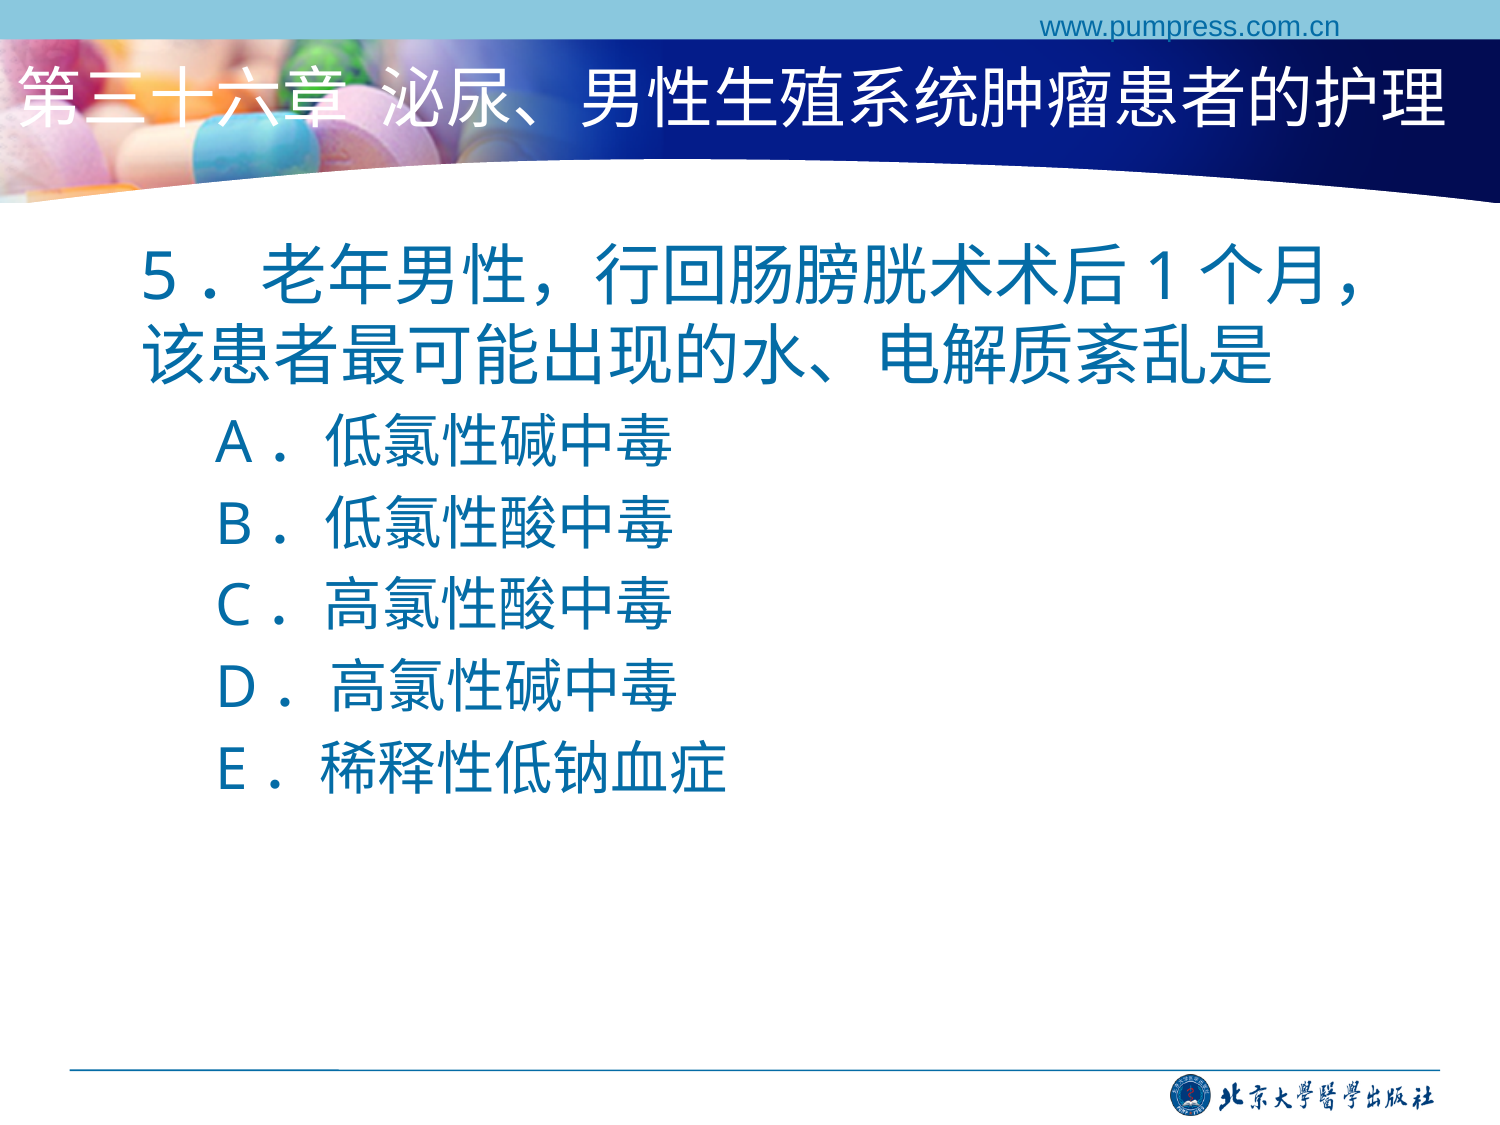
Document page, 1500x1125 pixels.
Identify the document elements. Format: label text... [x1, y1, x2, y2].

list 5．老年男性，行回肠膀胱术术后1个月，该患者最可能出现的水、电解质紊乱是 A．低氯性碱中毒 B．低氯性酸中毒 C．高氯性酸中毒 D．高氯性碱中毒 E．稀释性低钠血症 [49, 224, 1463, 1026]
slide_number www.pumpress.com.cn [1025, 0, 1463, 38]
picture [1170, 1074, 1436, 1118]
title 第三十六章 泌尿、男性生殖系统肿瘤患者的护理 [0, 49, 1463, 143]
picture [0, 40, 1500, 203]
